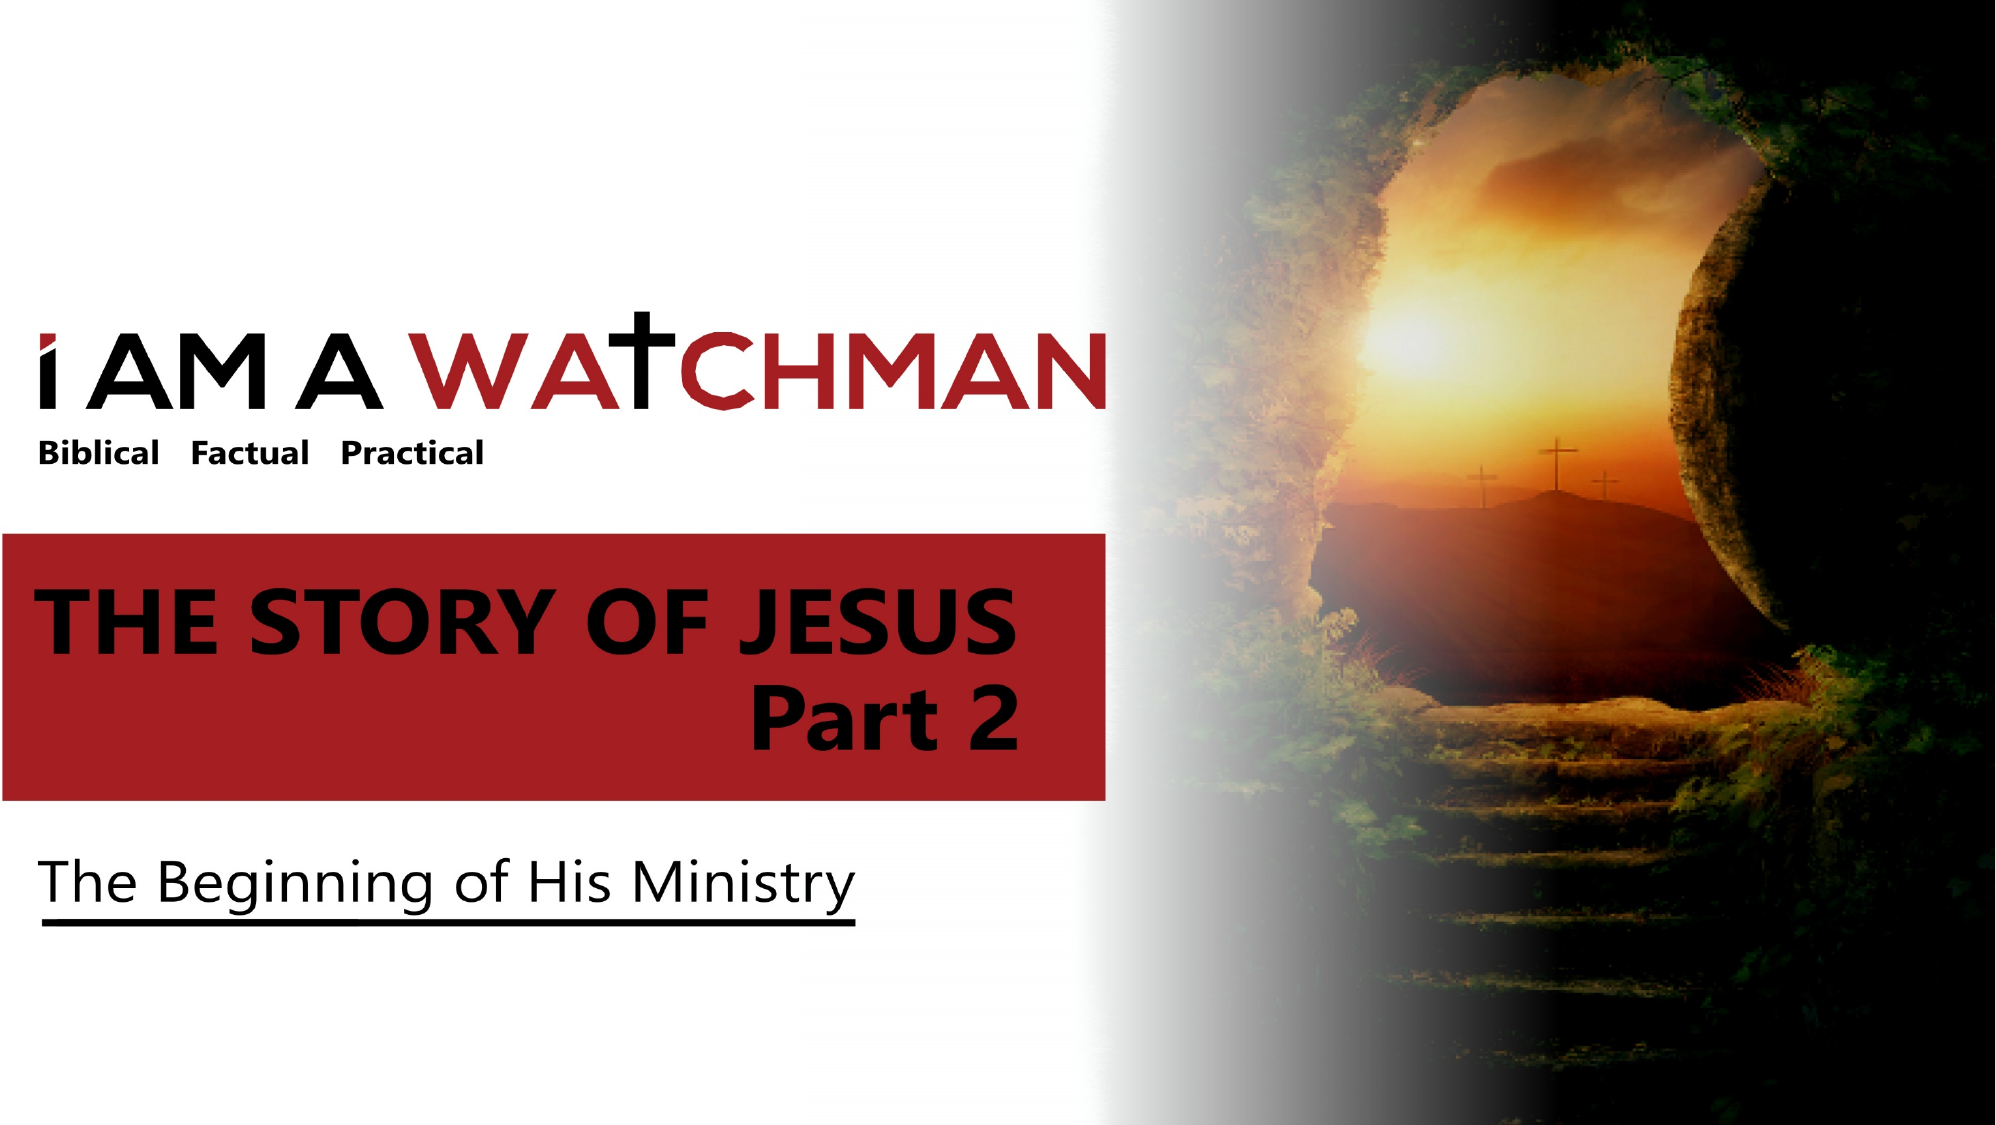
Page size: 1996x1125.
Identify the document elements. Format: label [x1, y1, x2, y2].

list [0, 0, 1996, 1125]
